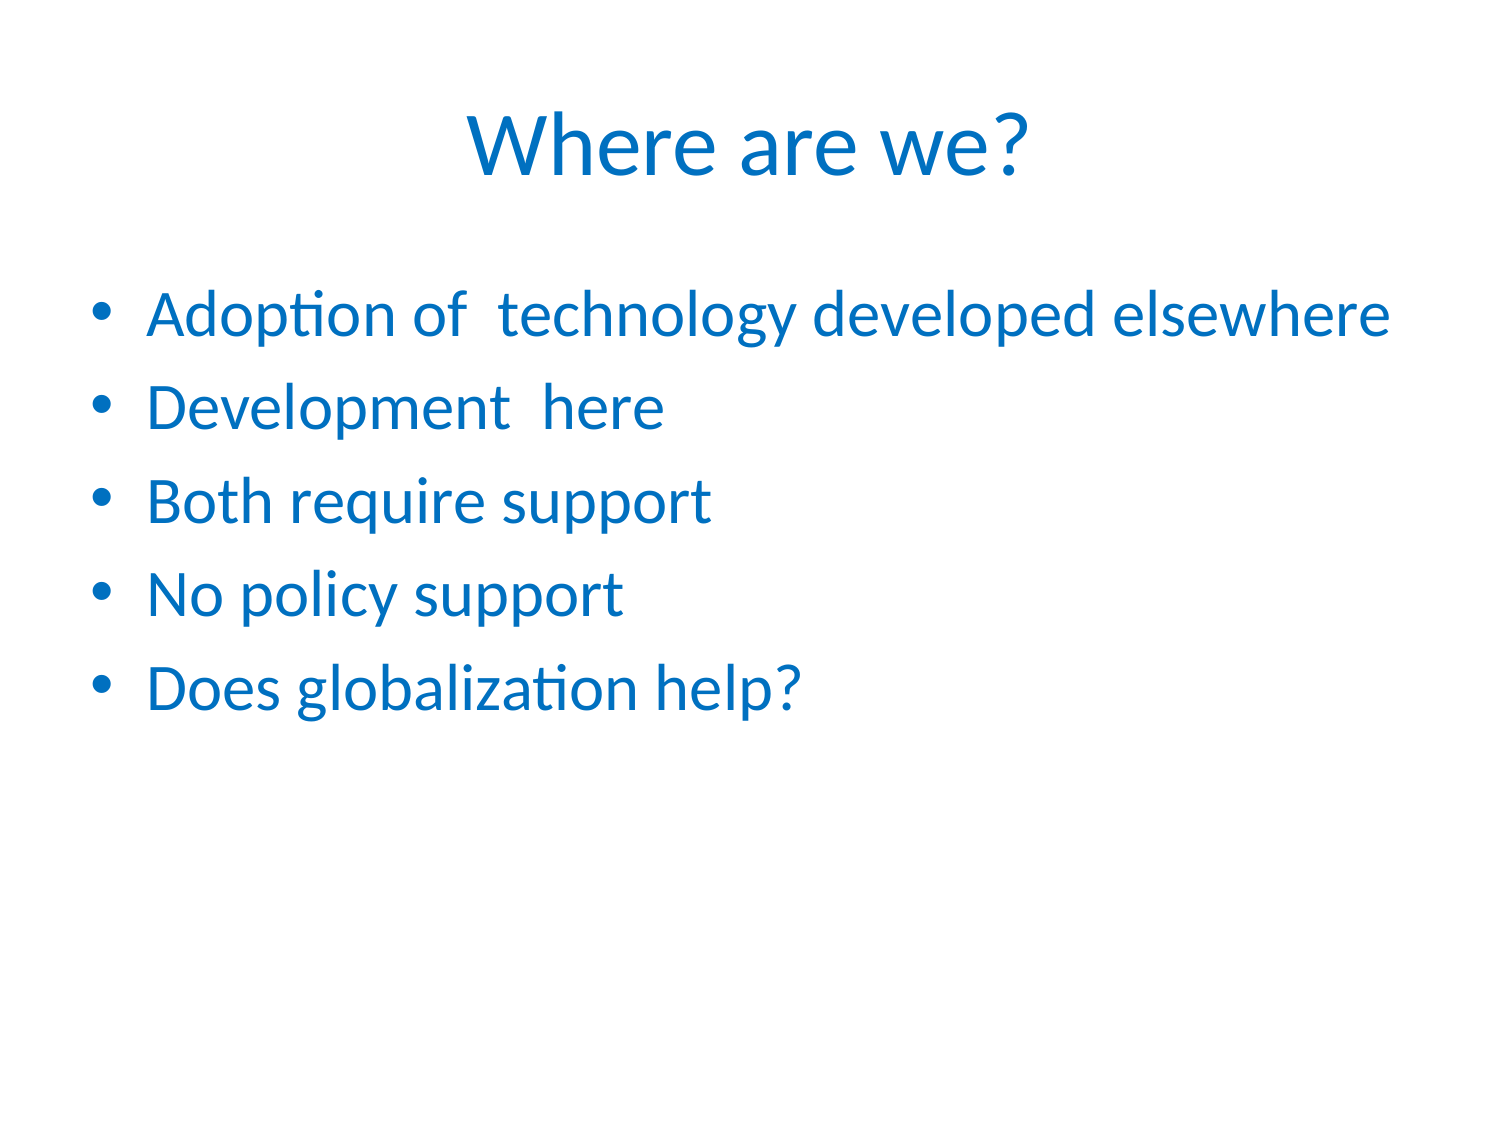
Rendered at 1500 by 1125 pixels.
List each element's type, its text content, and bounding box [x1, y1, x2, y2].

list Adoption of technology developed elsewhere Development here Both require support No policy support Does globalization help? [75, 262, 1425, 1005]
title Where are we? [75, 45, 1425, 233]
